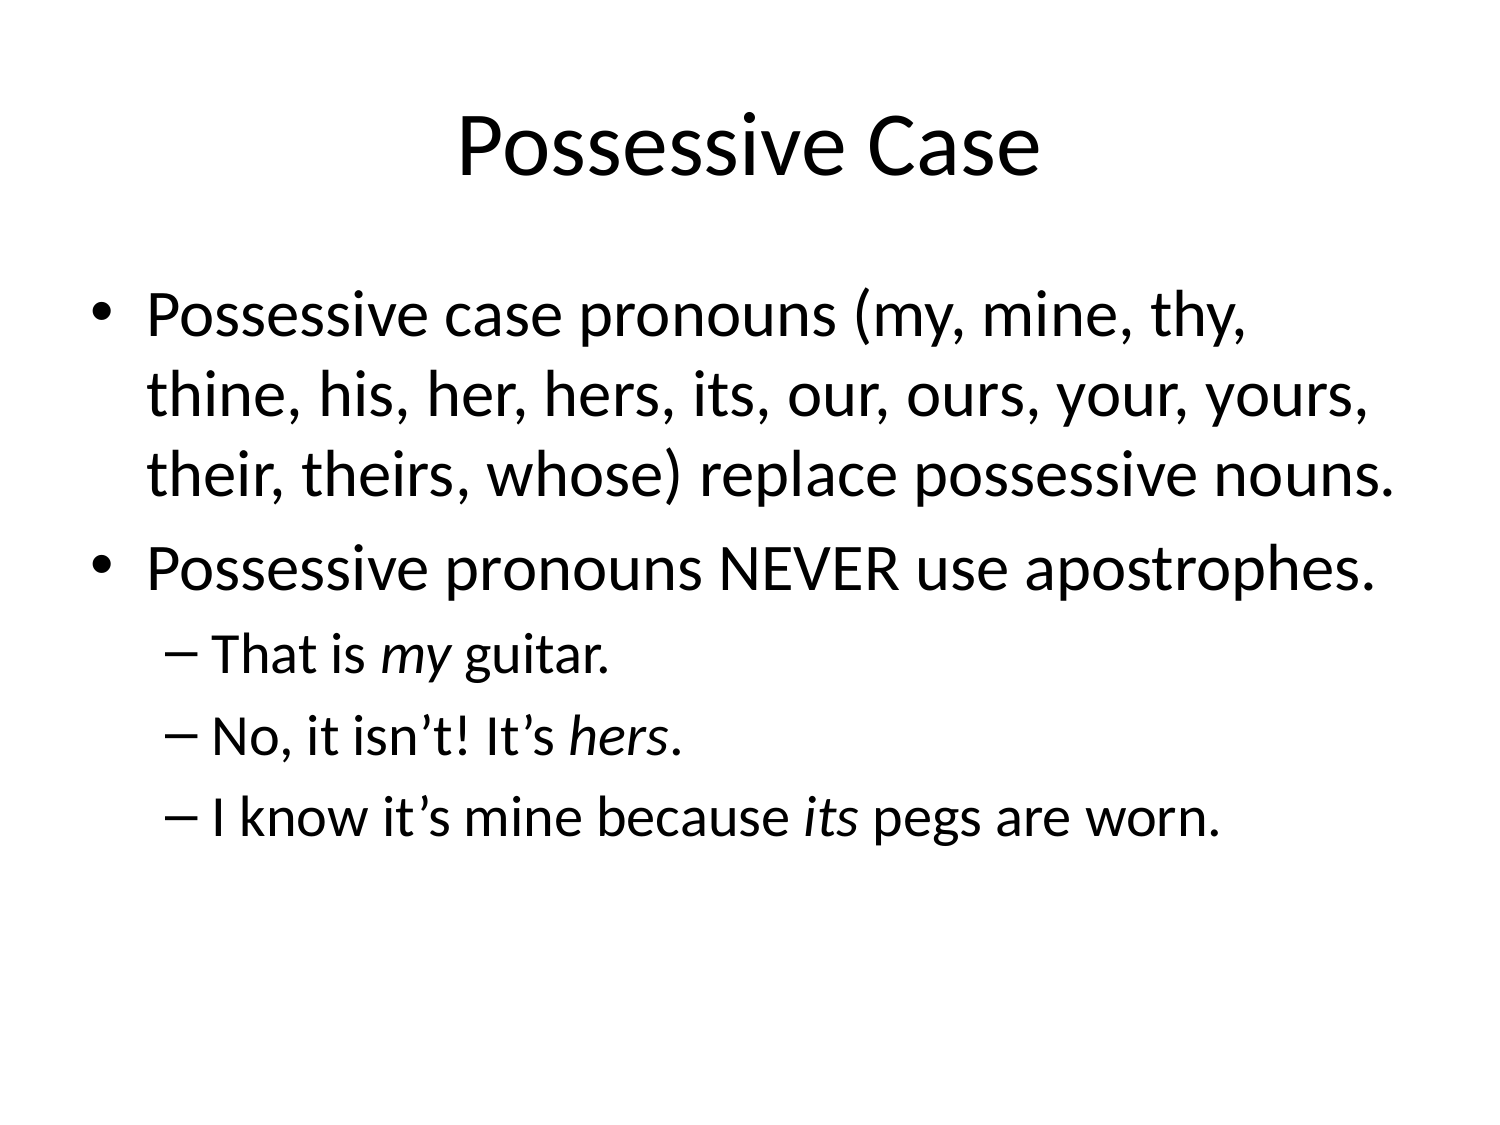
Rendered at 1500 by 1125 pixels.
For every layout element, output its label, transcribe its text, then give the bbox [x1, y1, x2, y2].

list Possessive case pronouns (my, mine, thy, thine, his, her, hers, its, our, ours, your, yours, their, theirs, whose) replace possessive nouns. Possessive pronouns NEVER use apostrophes. That is my guitar. No, it isn’t! It’s hers. I know it’s mine because its pegs are worn. [75, 262, 1425, 1005]
title Possessive Case [75, 45, 1425, 233]
